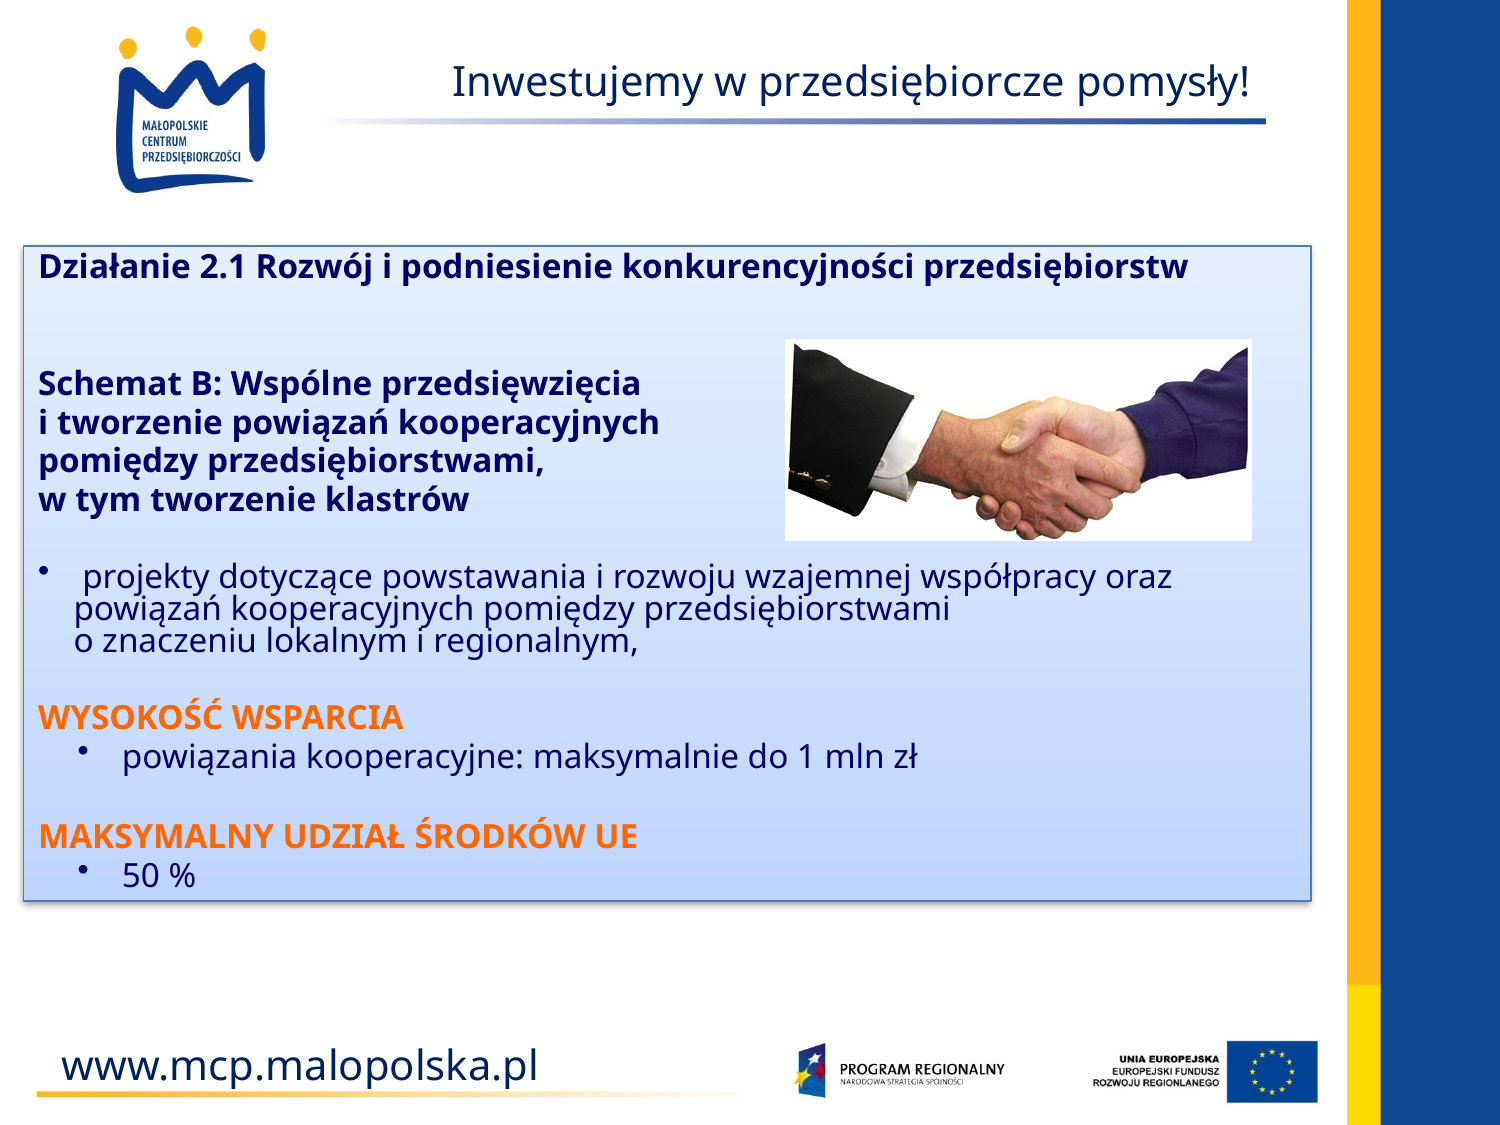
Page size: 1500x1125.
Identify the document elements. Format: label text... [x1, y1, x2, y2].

picture [763, 1015, 1032, 1125]
picture [1347, 0, 1500, 1125]
text_box www.mcp.malopolska.pl [46, 1031, 758, 1097]
picture [784, 339, 1252, 541]
picture [105, 23, 1266, 197]
picture [1077, 1034, 1325, 1108]
picture [34, 1089, 739, 1099]
text_box Działanie 2.1 Rozwój i podniesienie konkurencyjności przedsiębiorstw Schemat B: Wspólne przedsięwzięcia i tworzenie powiązań kooperacyjnych pomiędzy przedsiębiorstwami, w tym tworzenie klastrów projekty dotyczące powstawania i rozwoju wzajemnej współpracy oraz powiązań kooperacyjnych pomiędzy przedsiębiorstwami o znaczeniu lokalnym i regionalnym, WYSOKOŚĆ WSPARCIA powiązania kooperacyjne: maksymalnie do 1 mln zł MAKSYMALNY UDZIAŁ ŚRODKÓW UE 50 % [23, 245, 1312, 902]
text_box Inwestujemy w przedsiębiorcze pomysły! [304, 46, 1266, 105]
